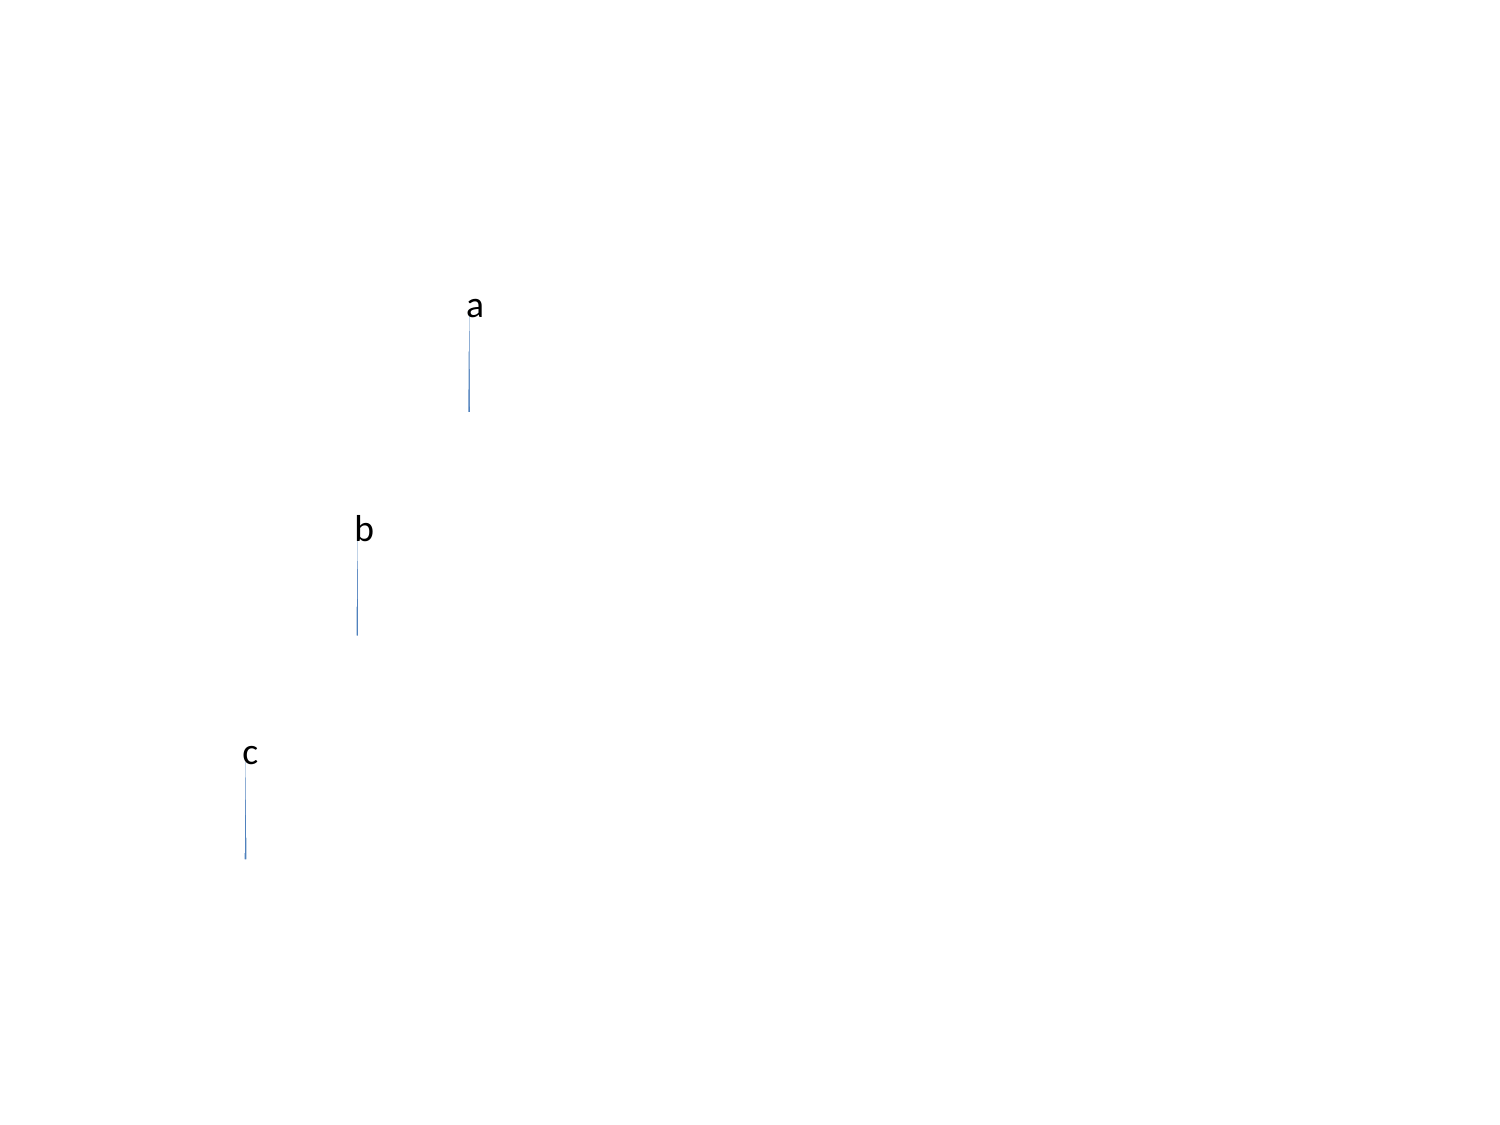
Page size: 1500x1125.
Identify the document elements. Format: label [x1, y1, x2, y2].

text_box [249, 224, 1251, 897]
